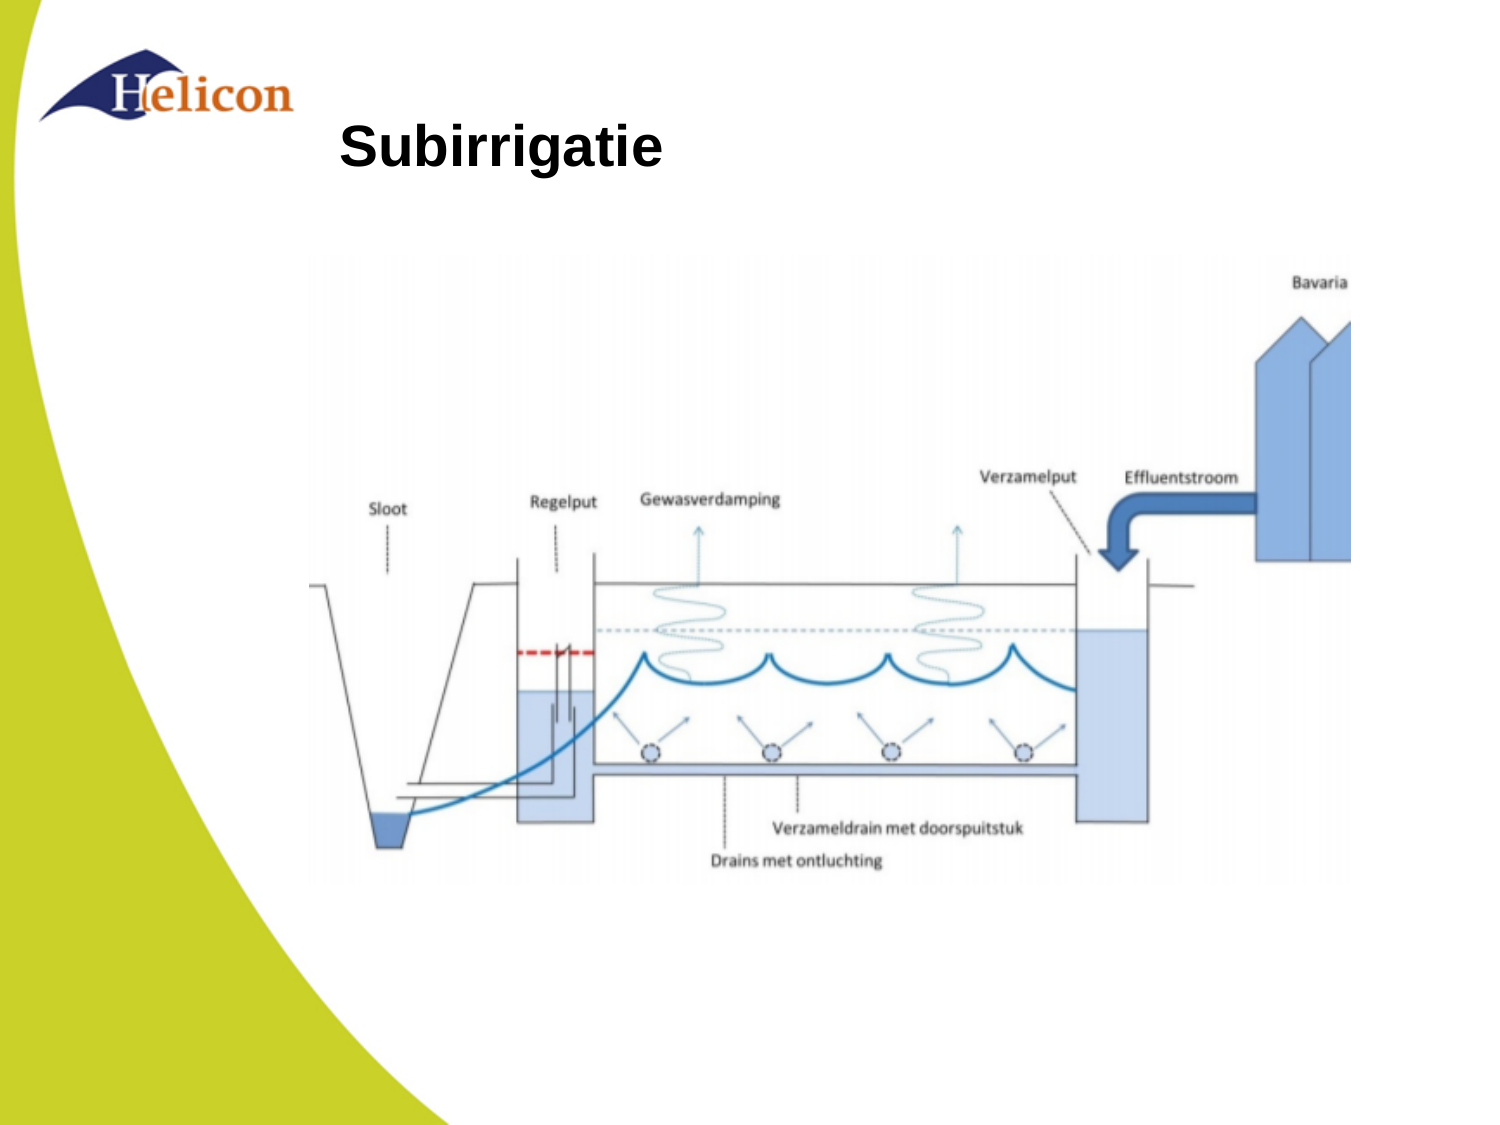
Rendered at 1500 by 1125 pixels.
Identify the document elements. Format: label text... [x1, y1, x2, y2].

picture [0, 0, 1500, 1125]
title Subirrigatie [324, 54, 1415, 161]
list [309, 255, 1352, 886]
